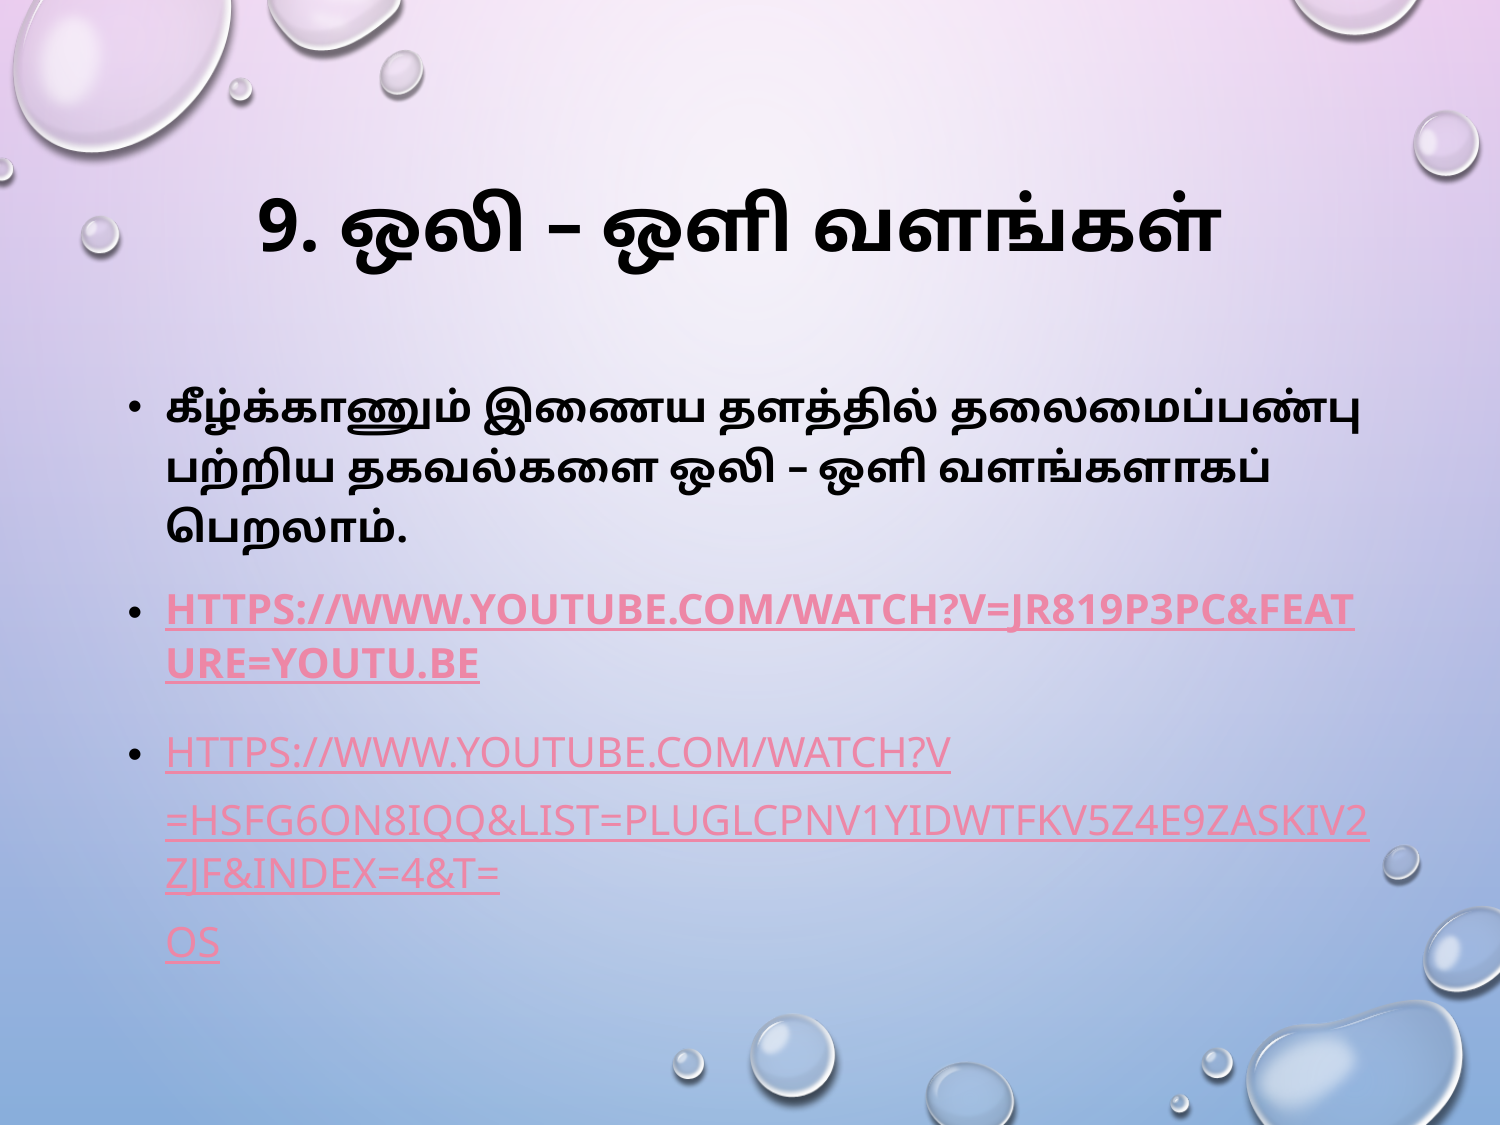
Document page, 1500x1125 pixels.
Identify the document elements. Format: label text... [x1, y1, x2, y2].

title 9. ஒலி – ஒளி வளங்கள் [112, 101, 1388, 363]
list கீழ்க்காணும் இணைய தளத்தில் தலைமைப்பண்பு பற்றிய தகவல்களை ஒலி – ஒளி வளங்களாகப் பெறலாம். https://www.youtube.com/watch?v=jr819p3pc&feature=youtu.be https://www.youtube.com/watch?v=hsfg6ON8iqQ&list=PLUgLcpnv1YidWTfKv5Z4E9ZaskiV2ZJf&index=4&t=Os [112, 363, 1388, 950]
picture [0, 0, 1500, 1125]
